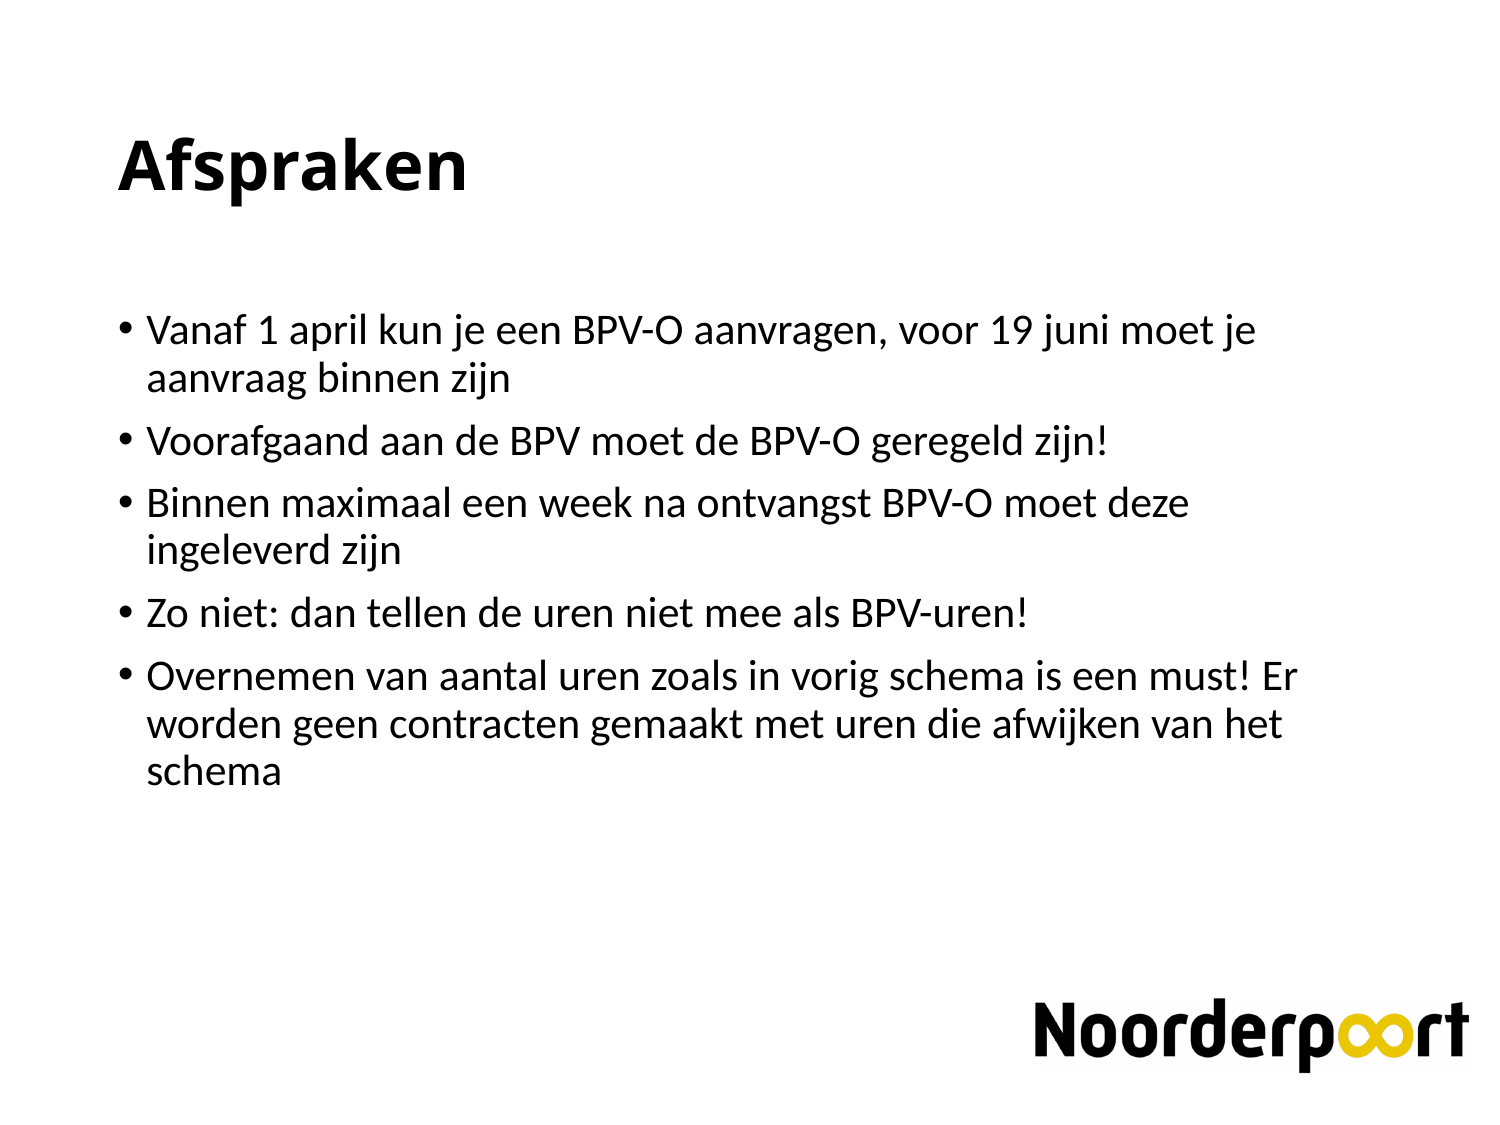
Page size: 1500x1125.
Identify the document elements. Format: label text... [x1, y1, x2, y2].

picture [1033, 996, 1471, 1075]
list Vanaf 1 april kun je een BPV-O aanvragen, voor 19 juni moet je aanvraag binnen zijn Voorafgaand aan de BPV moet de BPV-O geregeld zijn! Binnen maximaal een week na ontvangst BPV-O moet deze ingeleverd zijn Zo niet: dan tellen de uren niet mee als BPV-uren! Overnemen van aantal uren zoals in vorig schema is een must! Er worden geen contracten gemaakt met uren die afwijken van het schema [103, 299, 1397, 1014]
title Afspraken [103, 59, 1397, 278]
